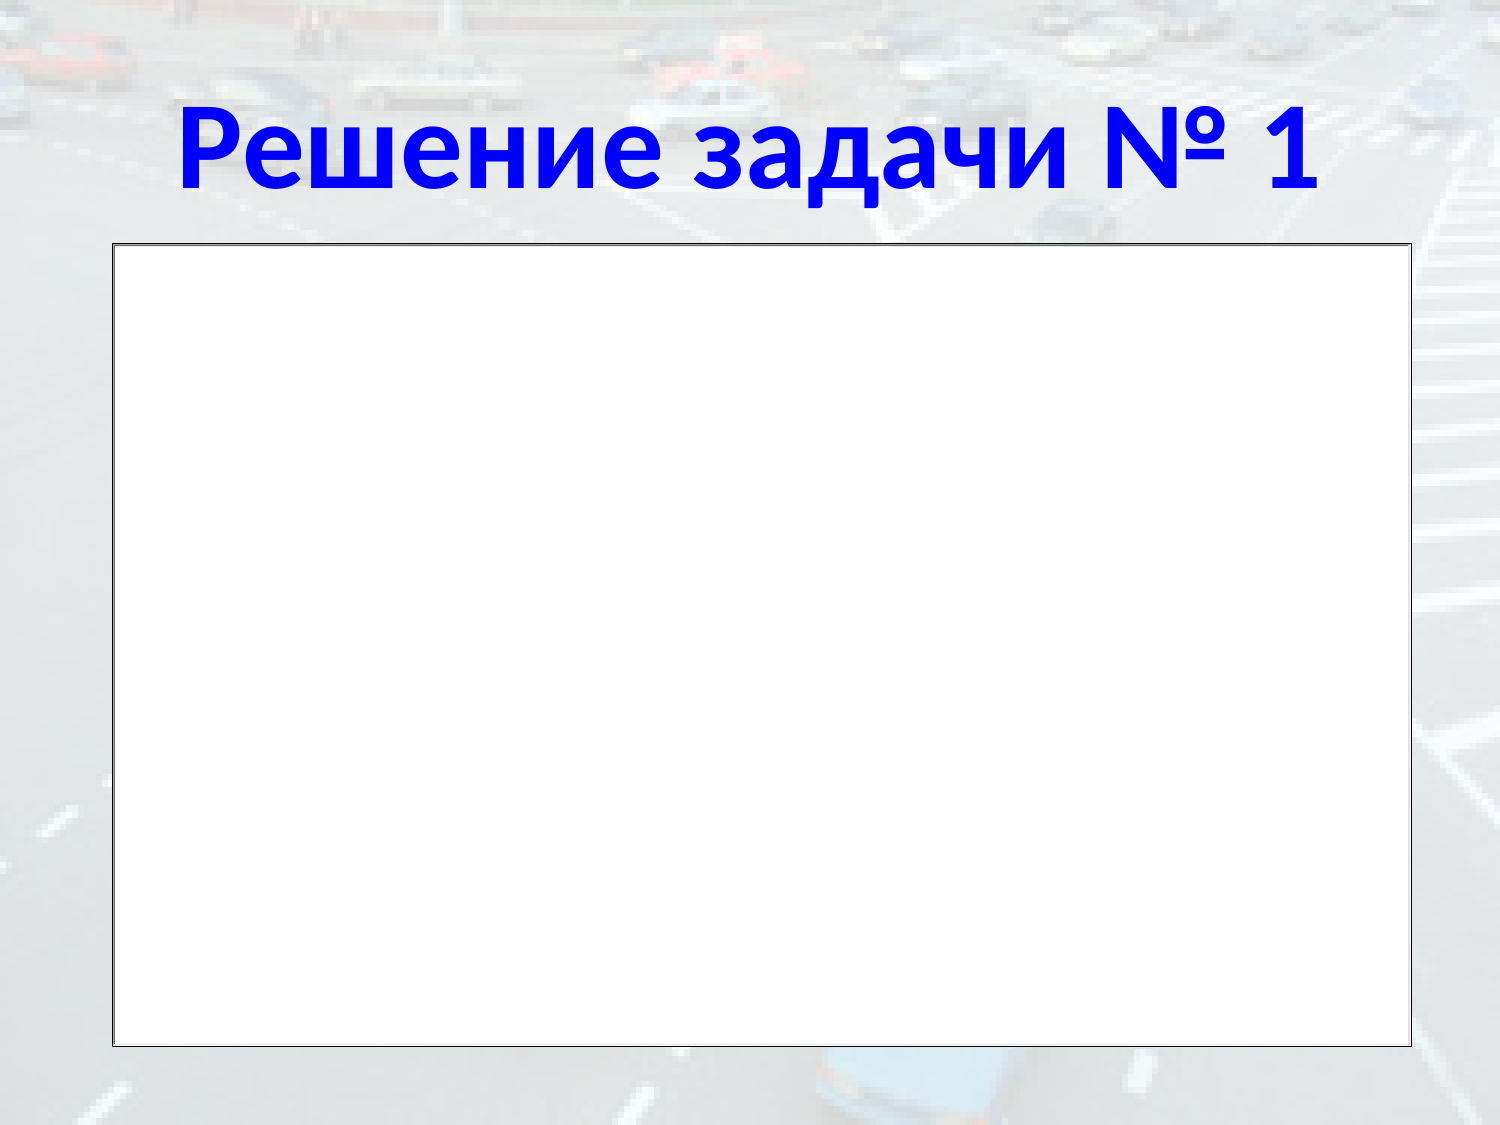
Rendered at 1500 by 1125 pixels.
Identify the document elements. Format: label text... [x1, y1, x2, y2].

title Решение задачи № 1 [74, 44, 1426, 233]
